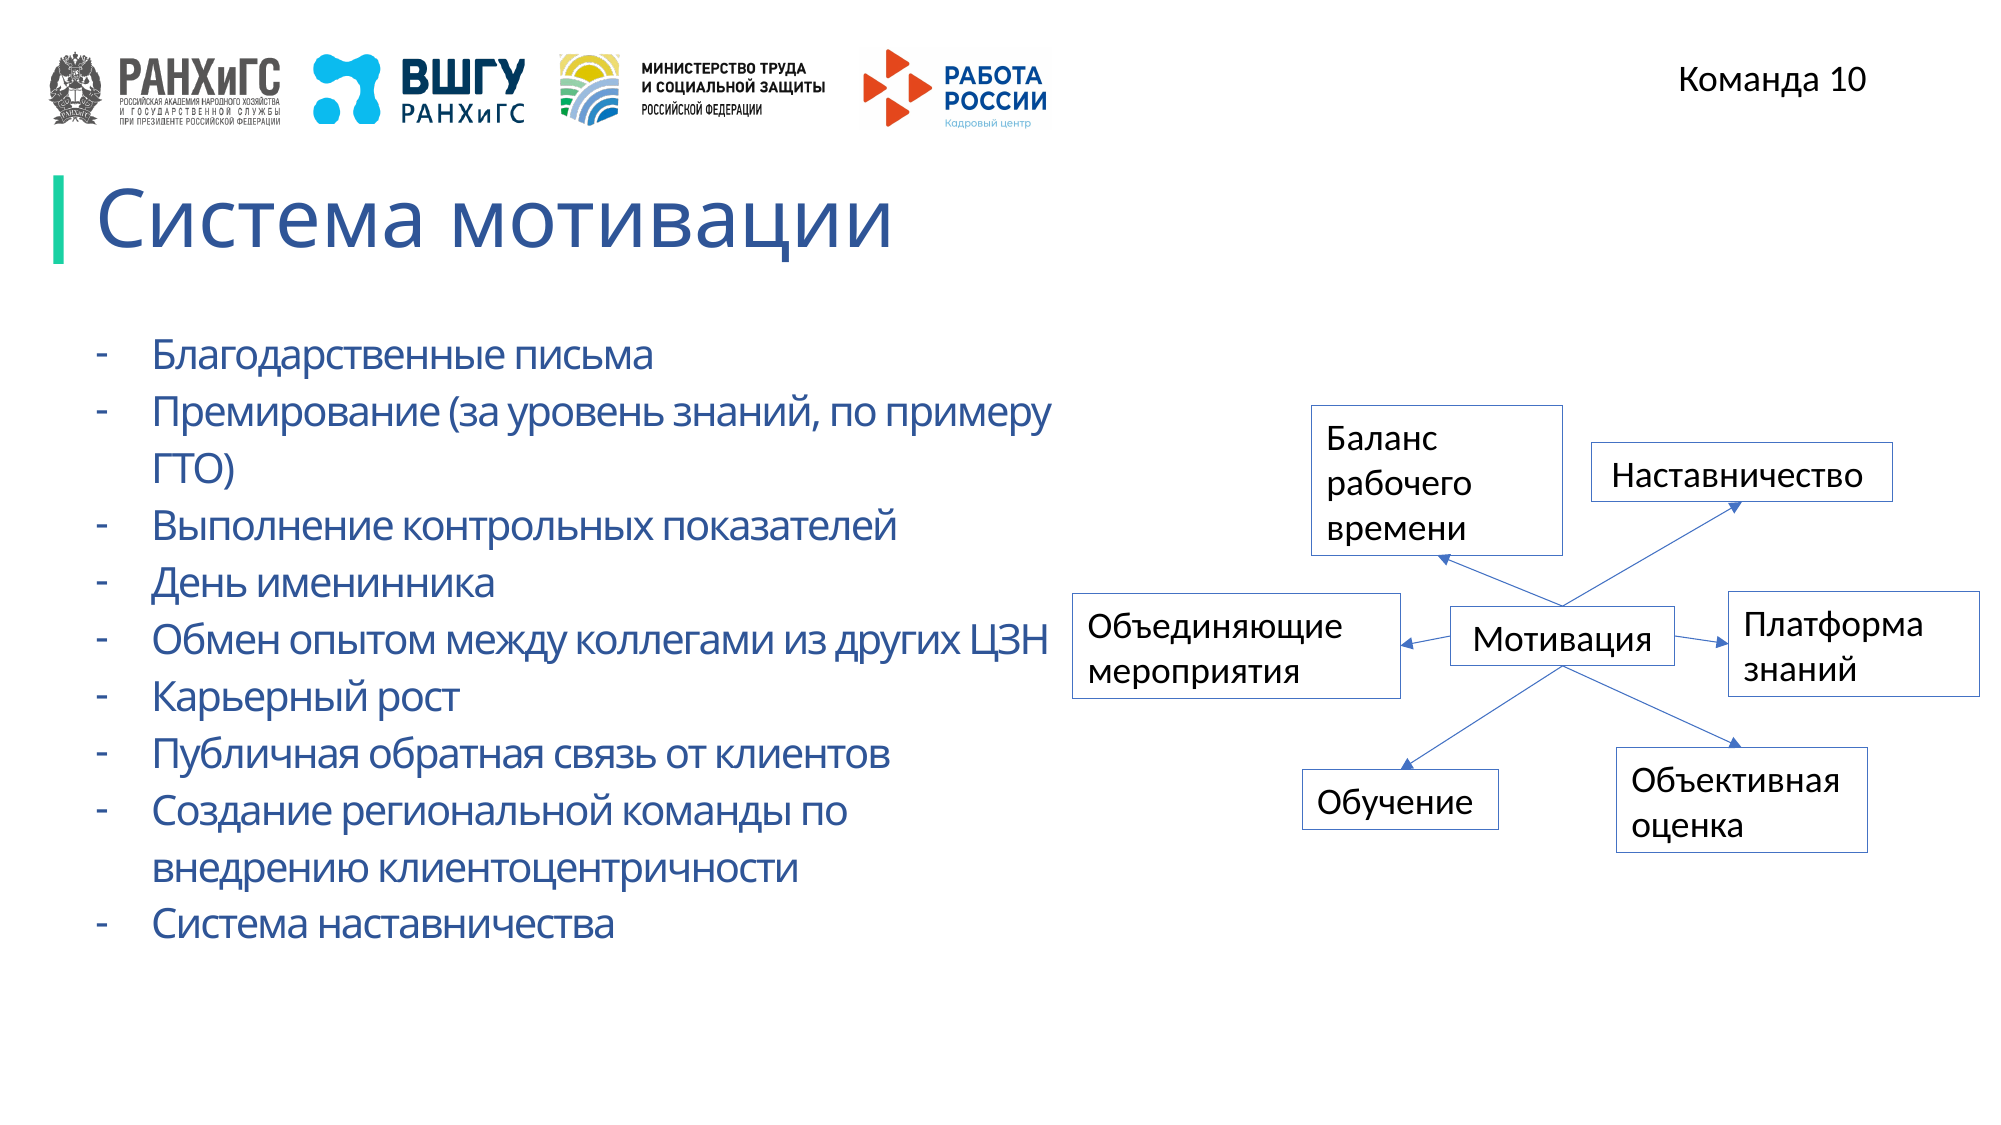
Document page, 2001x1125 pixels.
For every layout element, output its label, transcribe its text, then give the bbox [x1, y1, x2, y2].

text_box Команда 10 [1663, 46, 2000, 107]
text_box Платформа знаний [1728, 591, 1980, 697]
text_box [1400, 666, 1563, 770]
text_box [1437, 556, 1562, 607]
text_box Объективная оценка [1616, 747, 1868, 853]
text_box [1563, 666, 1742, 748]
text_box Баланс рабочего времени [1311, 405, 1563, 556]
text_box Объединяющие мероприятия [1072, 593, 1401, 699]
text_box Обучение [1302, 769, 1499, 830]
text_box Система мотивации Благодарственные письма Премирование (за уровень знаний, по примеру ГТО) Выполнение контрольных показателей День именинника Обмен опытом между коллегами из других ЦЗН Карьерный рост Публичная обратная связь от клиентов Создание региональной команды по внедрению клиентоцентричности Система наставничества [80, 158, 1074, 1069]
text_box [48, 47, 1052, 130]
text_box Наставничество [1591, 442, 1893, 502]
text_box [1400, 636, 1451, 647]
text_box Мотивация [1450, 607, 1675, 666]
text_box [1562, 502, 1742, 607]
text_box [1674, 636, 1729, 645]
